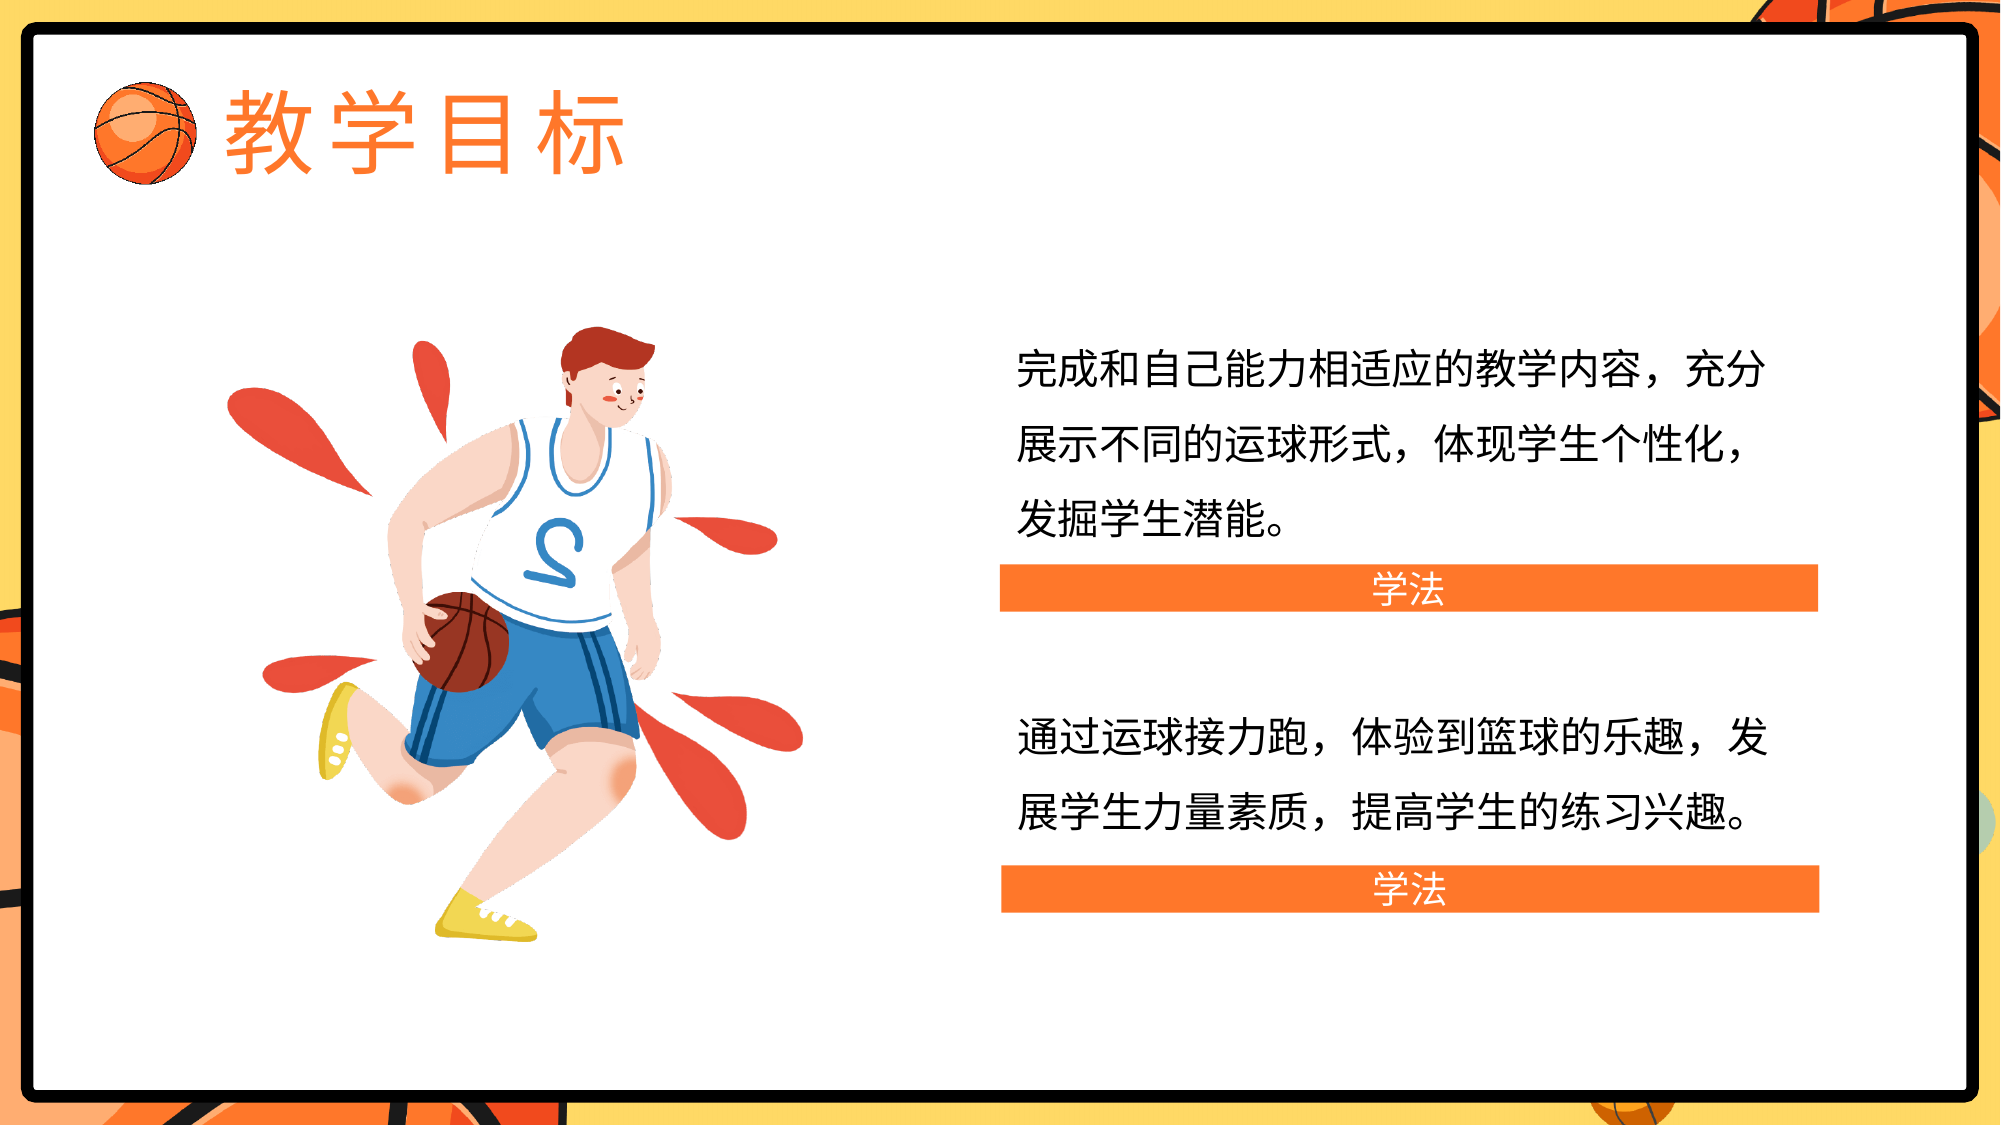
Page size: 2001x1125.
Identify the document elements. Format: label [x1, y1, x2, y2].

text_box [999, 310, 1819, 612]
text_box [1001, 678, 1820, 913]
picture [0, 0, 2001, 1125]
